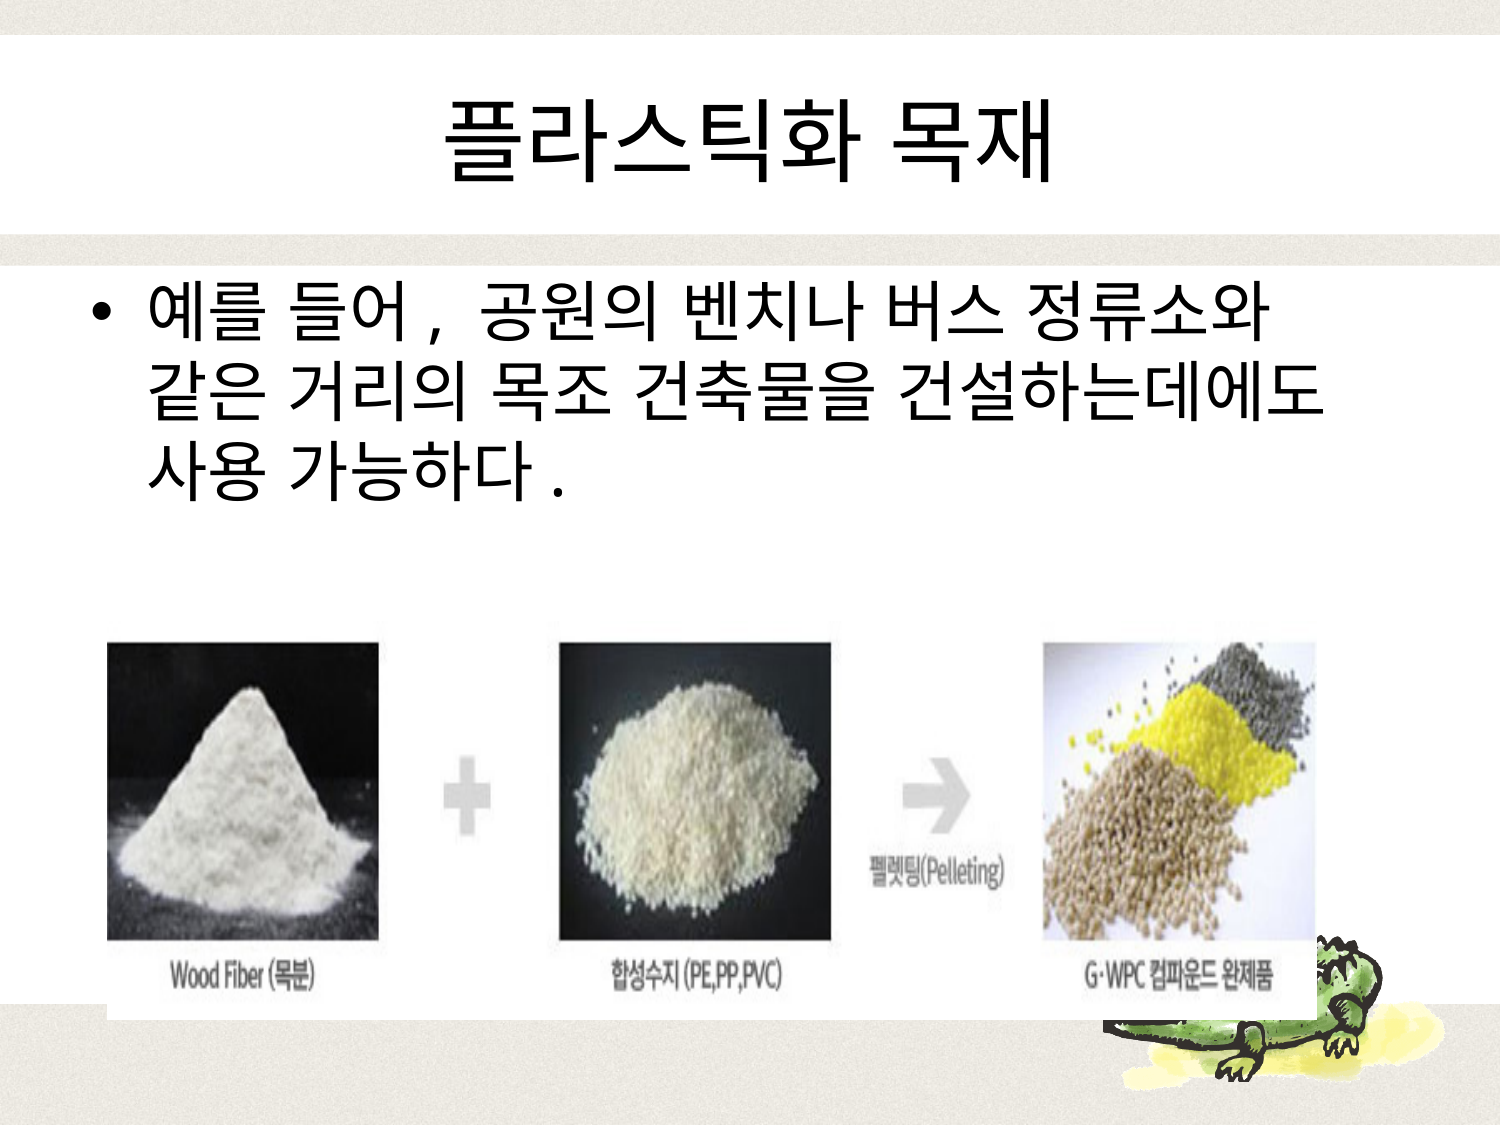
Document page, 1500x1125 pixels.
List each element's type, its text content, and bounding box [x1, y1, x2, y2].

title 플라스틱화 목재 [75, 45, 1425, 233]
picture [0, 235, 1500, 265]
list 예를 들어, 공원의 벤치나 버스 정류소와 같은 거리의 목조 건축물을 건설하는데에도 사용 가능하다. [75, 262, 1425, 1005]
picture [0, 620, 1500, 1125]
picture [0, 0, 1500, 35]
